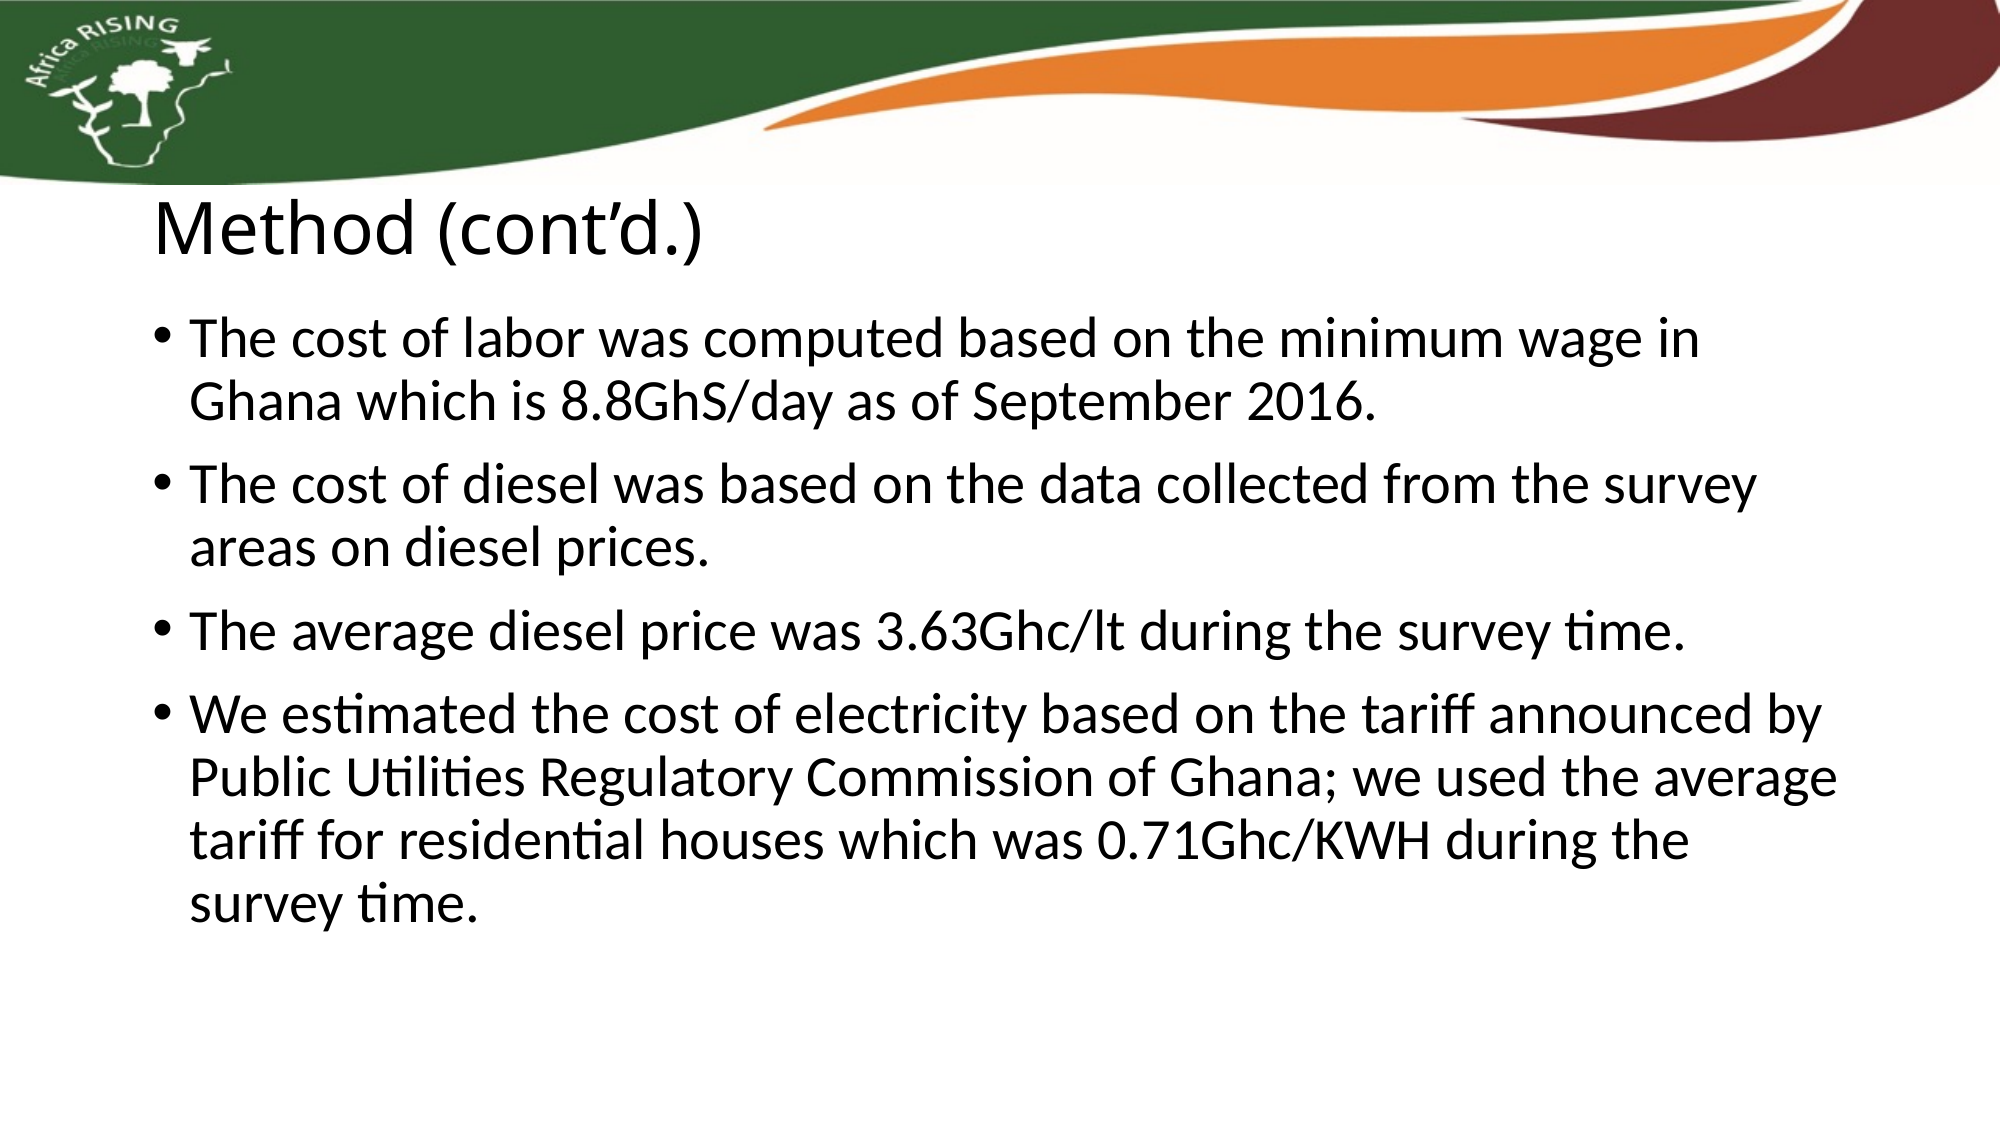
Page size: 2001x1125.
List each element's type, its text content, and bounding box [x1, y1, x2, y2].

title Method (cont’d.) [137, 185, 1863, 278]
picture [0, 0, 2000, 185]
list The cost of labor was computed based on the minimum wage in Ghana which is 8.8GhS/day as of September 2016. The cost of diesel was based on the data collected from the survey areas on diesel prices. The average diesel price was 3.63Ghc/lt during the survey time. We estimated the cost of electricity based on the tariff announced by Public Utilities Regulatory Commission of Ghana; we used the average tariff for residential houses which was 0.71Ghc/KWH during the survey time. [137, 299, 1863, 1014]
